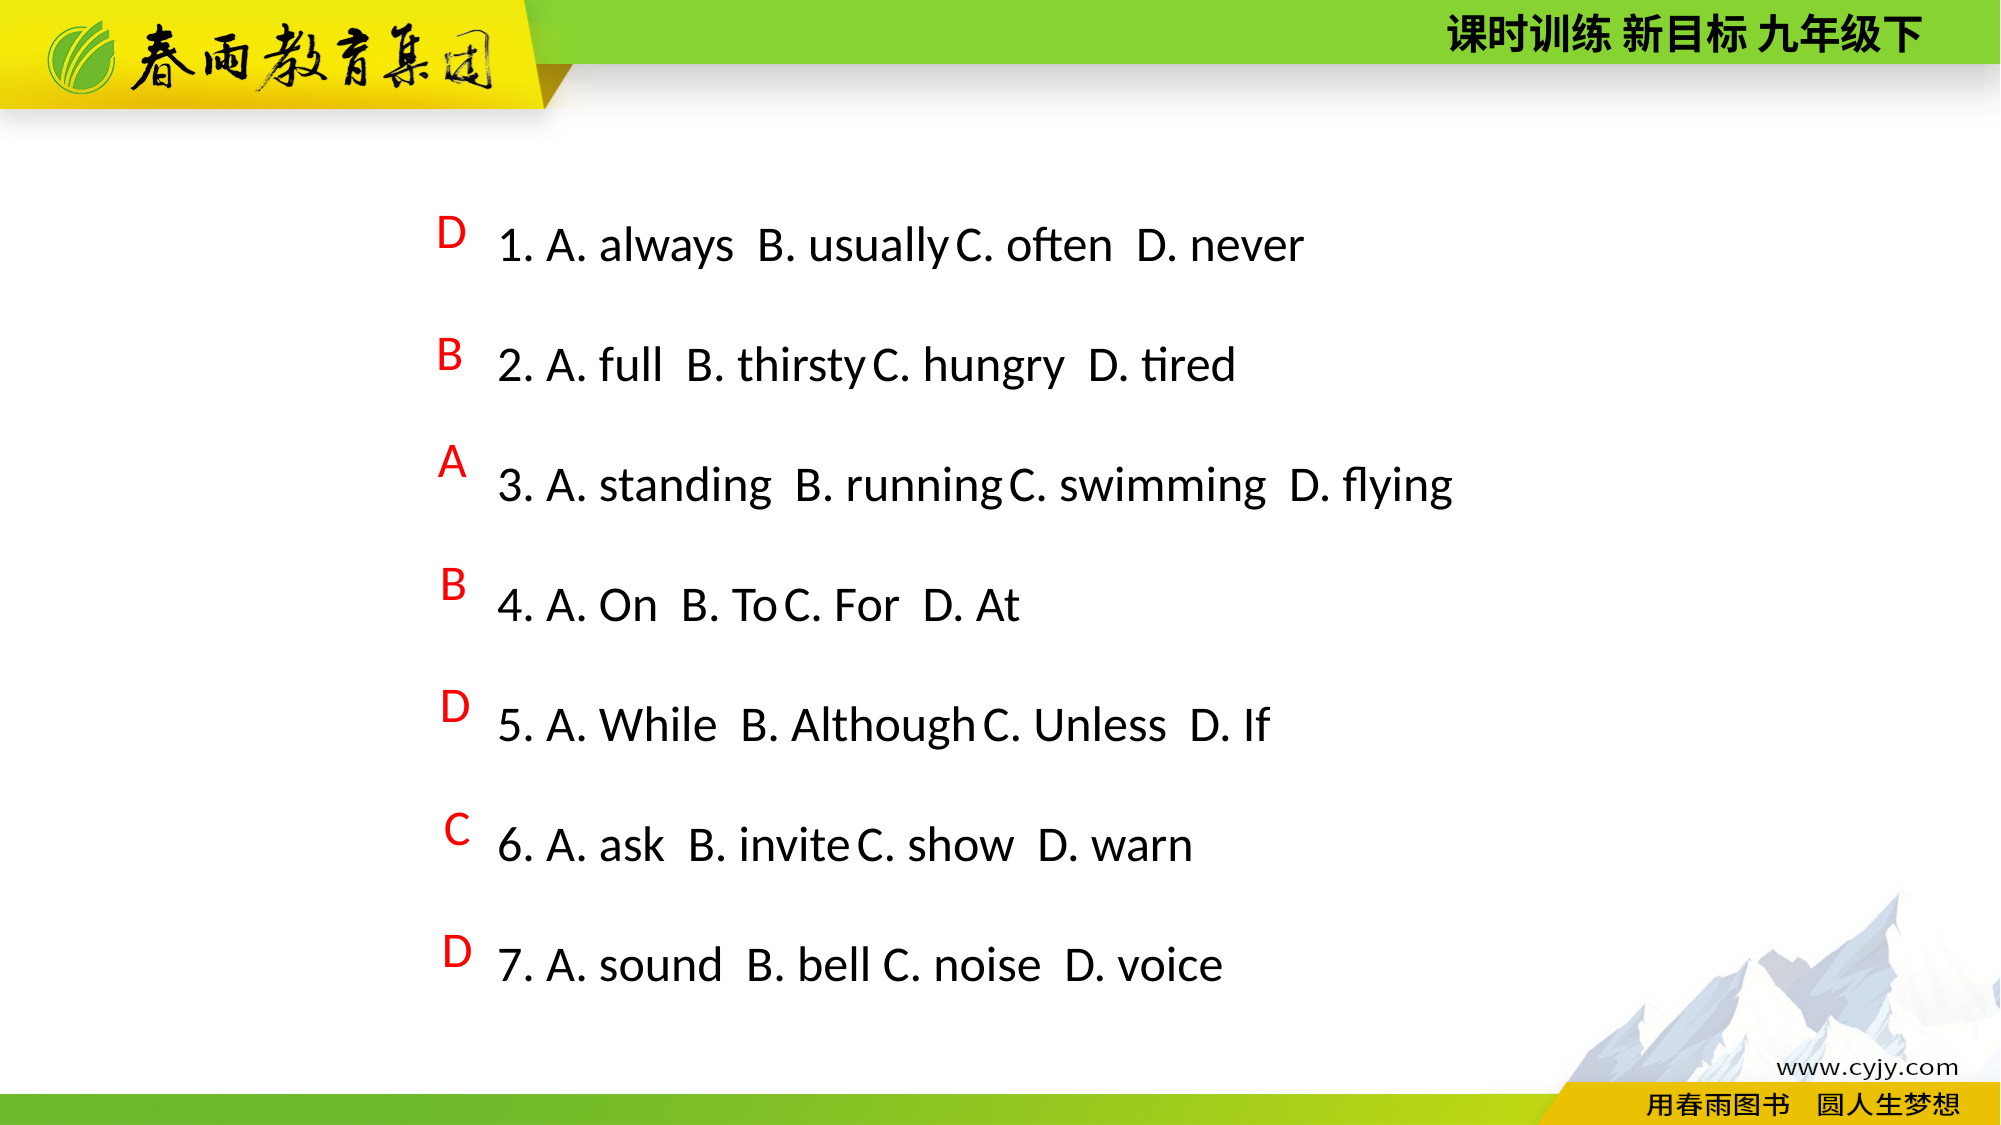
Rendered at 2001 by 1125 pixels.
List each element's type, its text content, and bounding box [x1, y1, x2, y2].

text_box B [421, 313, 479, 389]
picture [0, 0, 2001, 1125]
text_box D [425, 665, 486, 741]
text_box B [425, 542, 482, 618]
text_box D [421, 191, 482, 266]
text_box C [429, 787, 486, 863]
text_box A [423, 420, 482, 496]
text_box 1. A. always B. usually C. often D. never 2. A. full B. thirsty C. hungry D. tired 3. A. standing B. running C. swimming D. flying 4. A. On B. To C. For D. At 5. A. While B. Although C. Unless D. If 6. A. ask B. invite C. show D. warn 7. A. sound B. bell C. noise D. voice [482, 144, 1605, 1000]
text_box D [427, 909, 488, 985]
